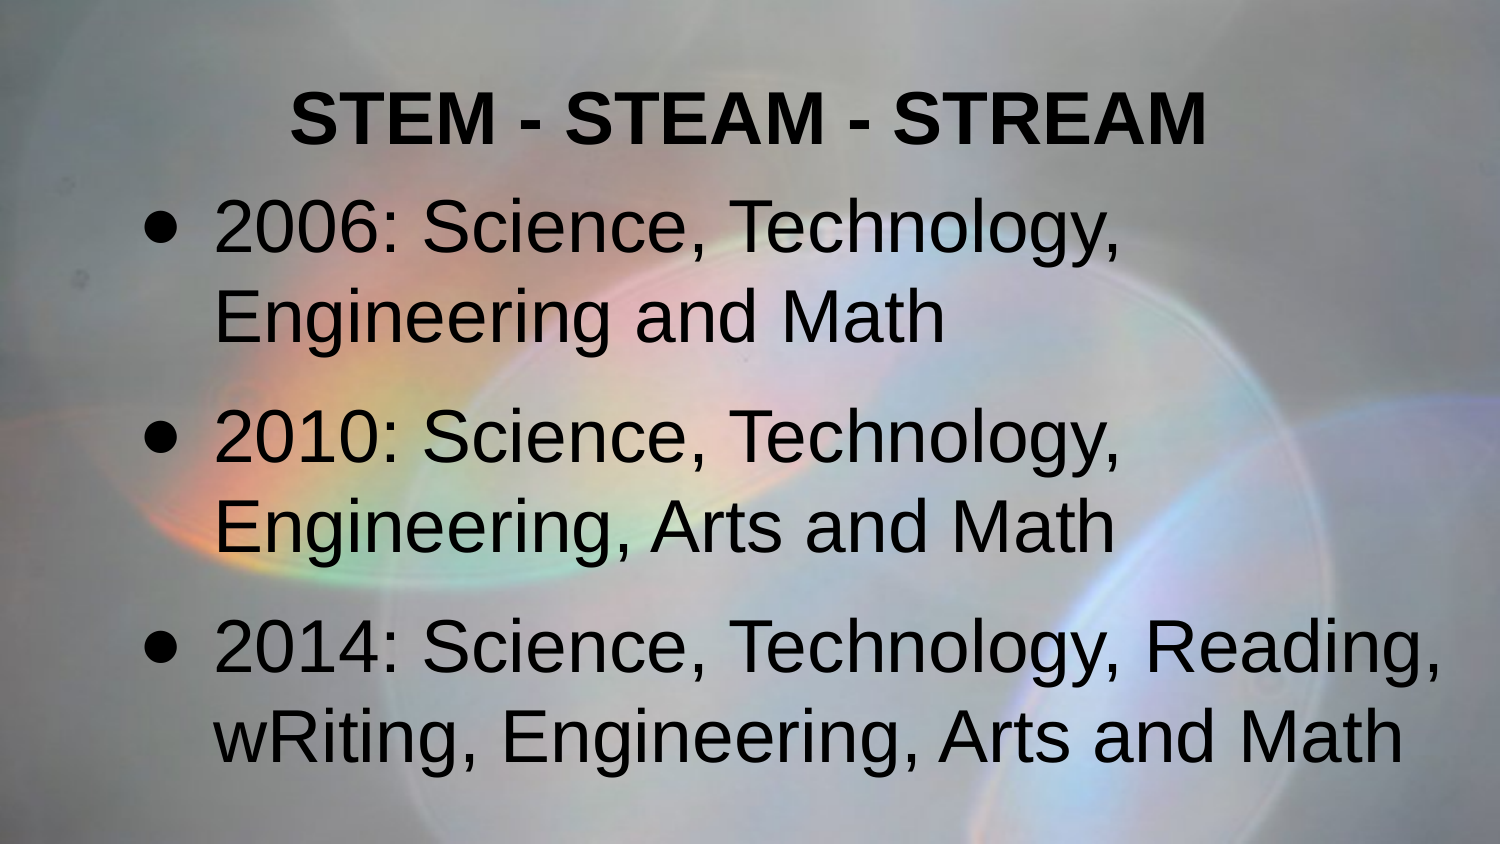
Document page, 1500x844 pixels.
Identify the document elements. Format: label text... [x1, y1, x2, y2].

picture [0, 0, 1500, 844]
list 2006: Science, Technology, Engineering and Math 2010: Science, Technology, Engineering, Arts and Math 2014: Science, Technology, Reading, wRiting, Engineering, Arts and Math [123, 162, 1474, 774]
title STEM - STEAM - STREAM [75, 33, 1425, 175]
